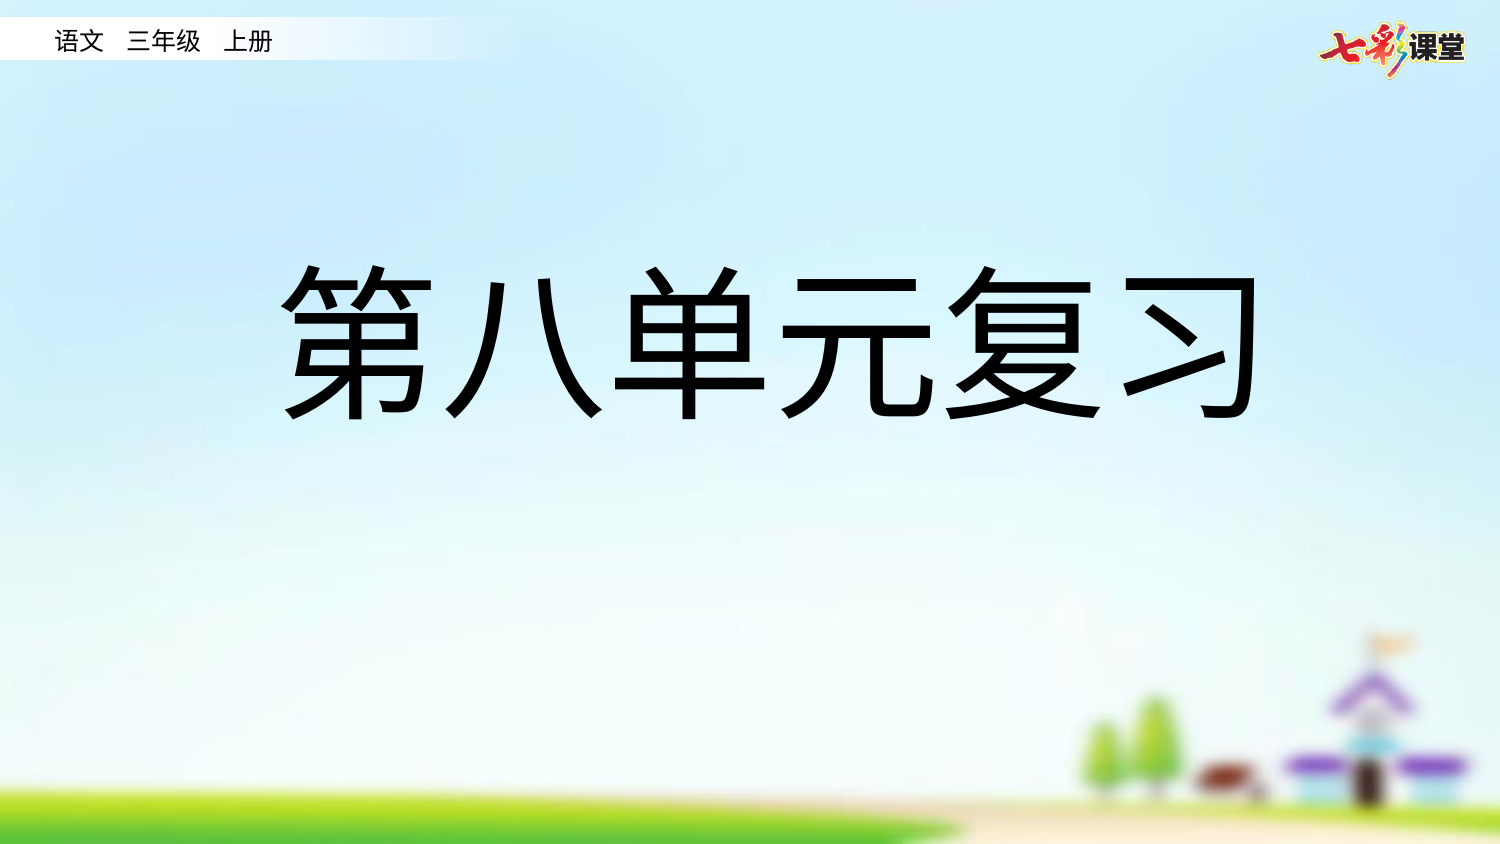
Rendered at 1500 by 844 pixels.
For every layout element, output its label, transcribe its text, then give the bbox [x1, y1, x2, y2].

picture [0, 0, 1500, 844]
text_box 语文 三年级 上册 [39, 17, 289, 63]
text_box 第八单元复习 [258, 232, 1289, 448]
text_box [0, 16, 528, 61]
